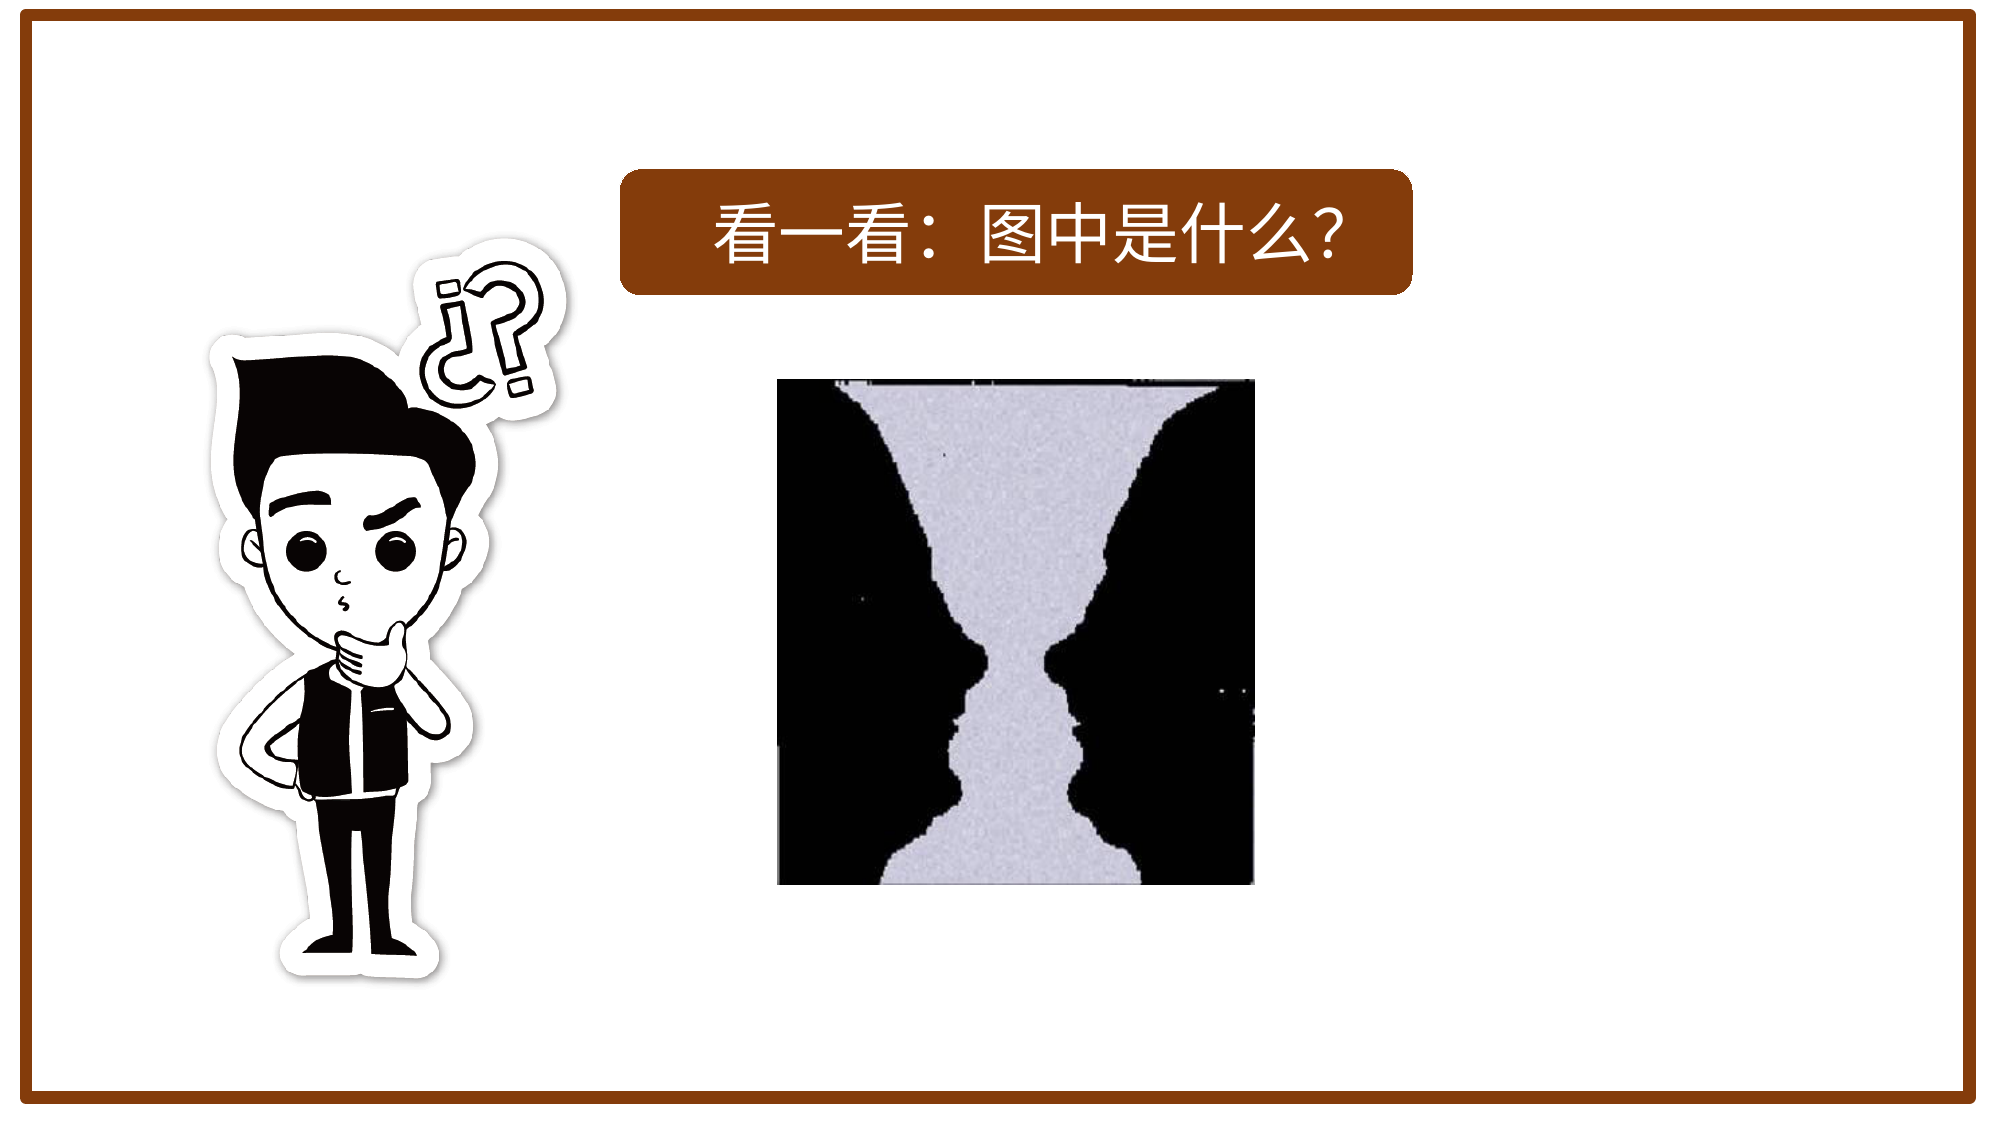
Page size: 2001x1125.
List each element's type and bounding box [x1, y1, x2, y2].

text_box [26, 15, 1970, 1098]
picture [198, 227, 582, 994]
picture [777, 379, 1255, 885]
